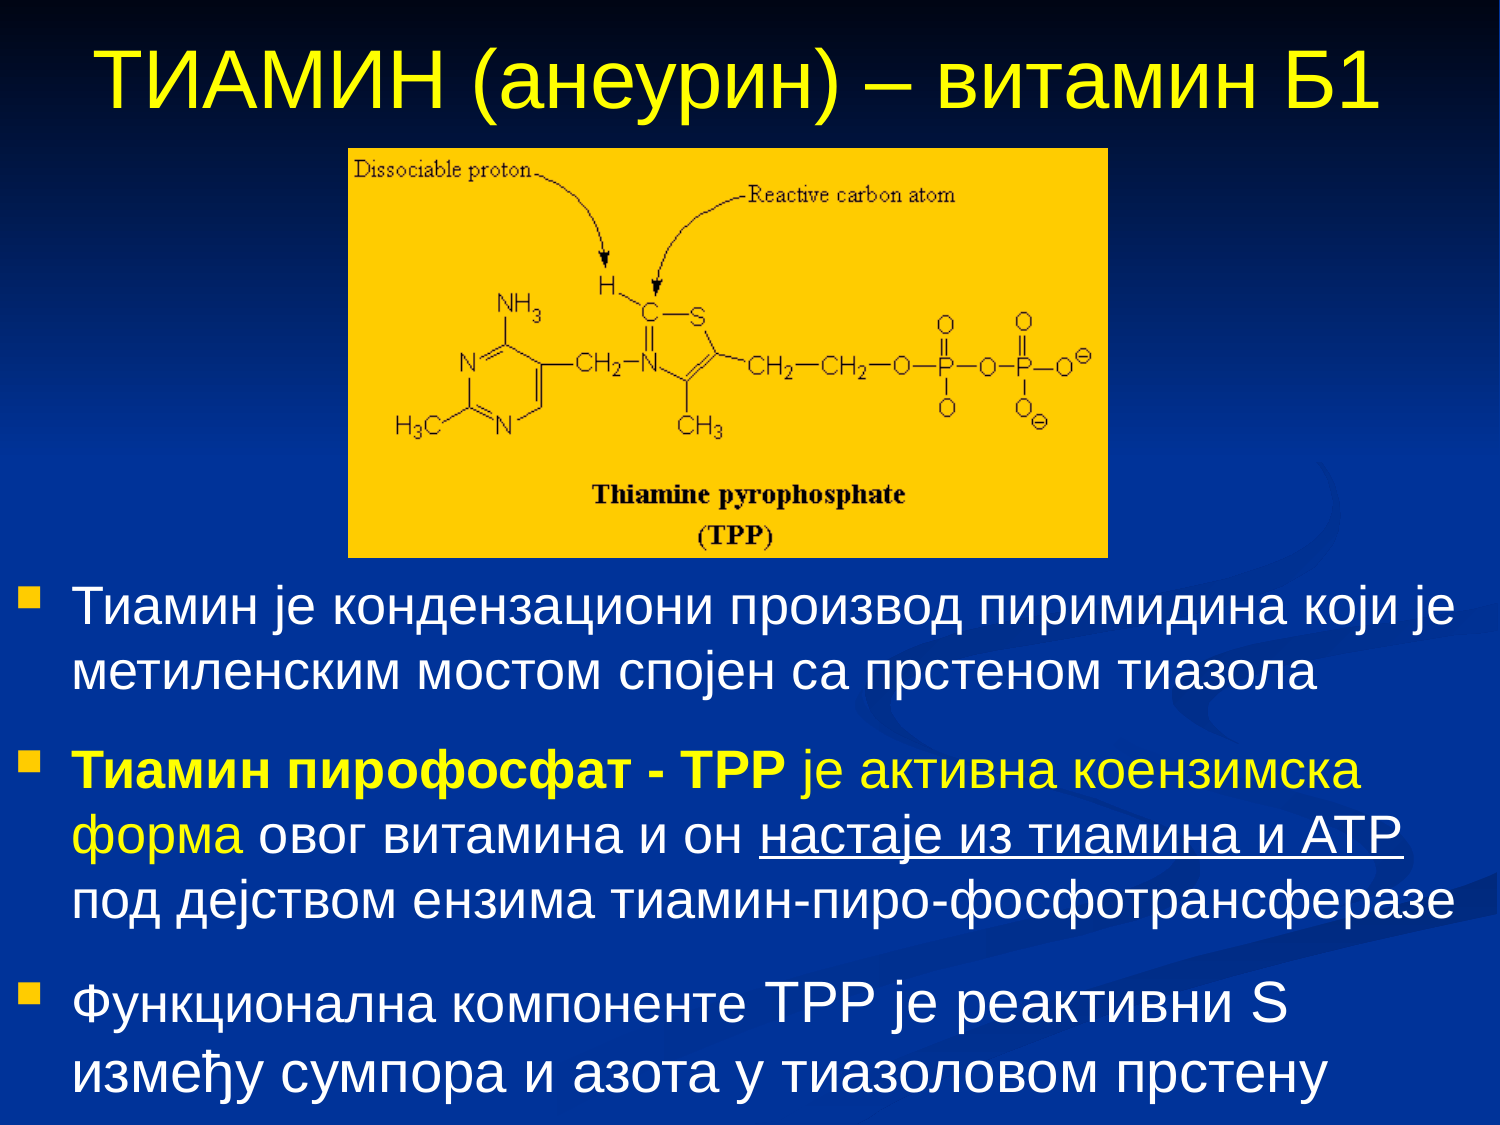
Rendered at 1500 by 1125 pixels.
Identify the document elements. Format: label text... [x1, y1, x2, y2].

list Тиамин је кондензациони производ пиримидина који је метиленским мостом спојен са прстеном тиазола Тиамин пирофосфат - ТPP је активна коензимска форма овог витамина и он настаје из тиамина и ATP под дејством ензима тиамин-пиро-фосфотрансферазе Функционална компоненте ТPP је реактивни S између сумпора и азота у тиазоловом прстену [0, 562, 1500, 1125]
title ТИАМИН (анеурин) – витамин Б1 [0, 0, 1500, 150]
picture [349, 149, 1107, 557]
